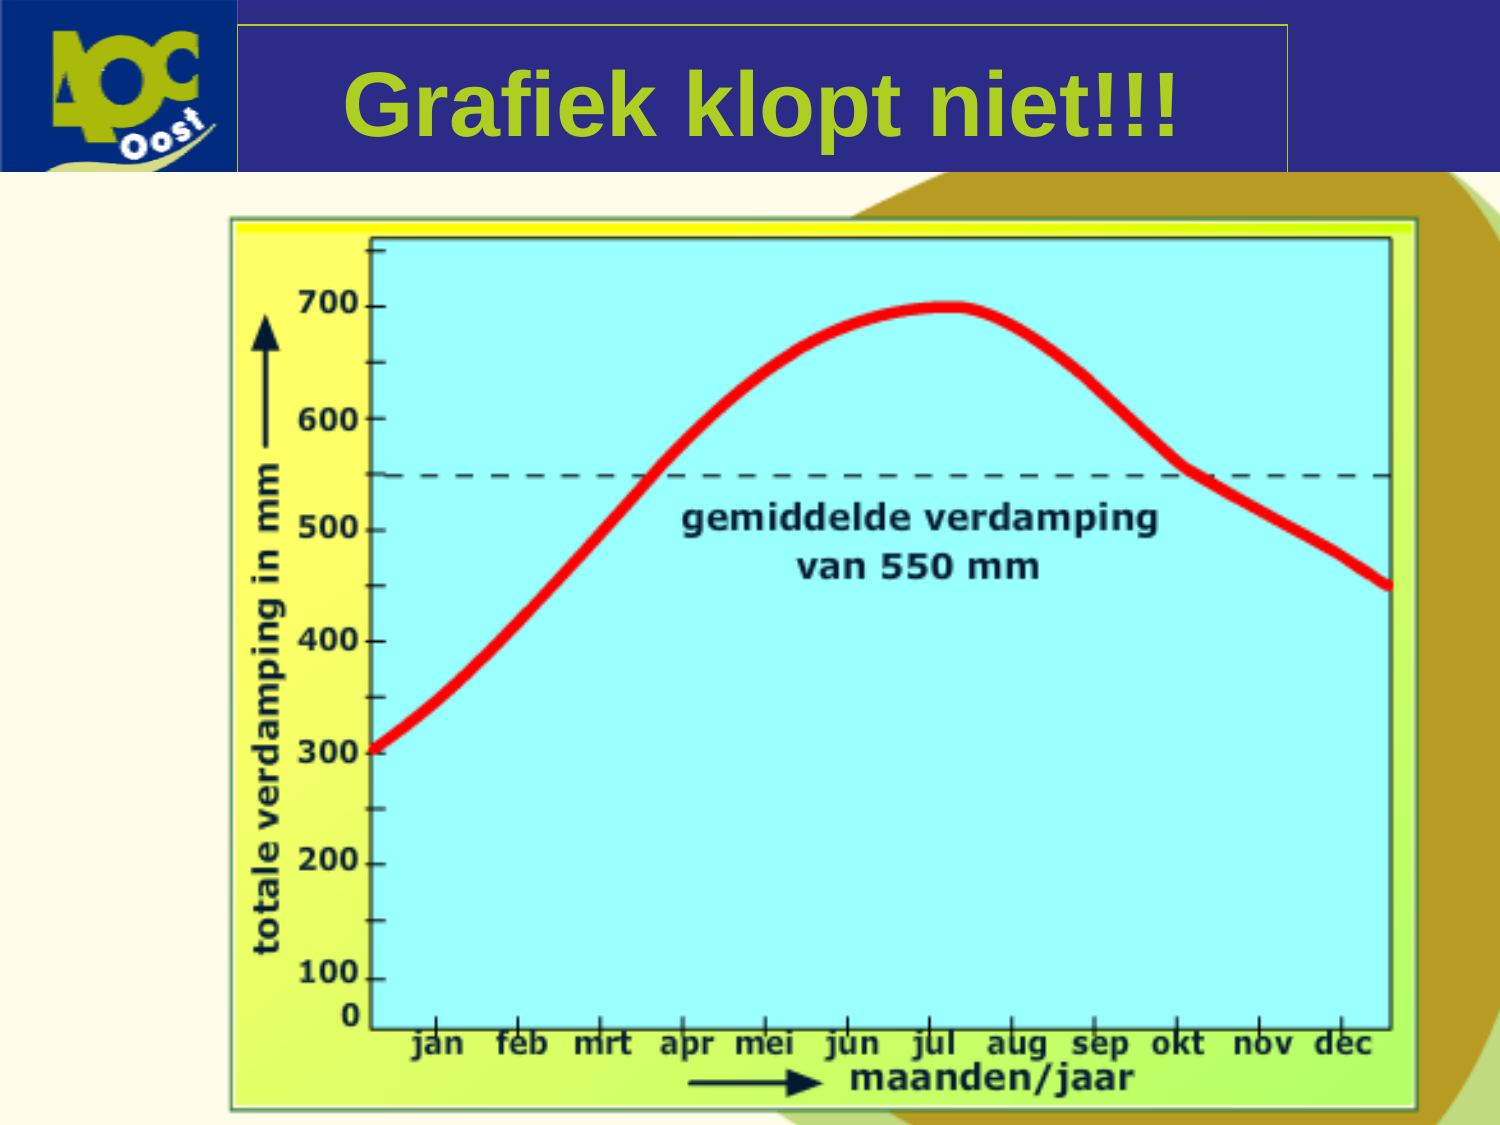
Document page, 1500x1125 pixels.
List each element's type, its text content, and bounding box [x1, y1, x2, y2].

title Grafiek klopt niet!!! [237, 24, 1288, 171]
picture [0, 0, 1500, 1125]
